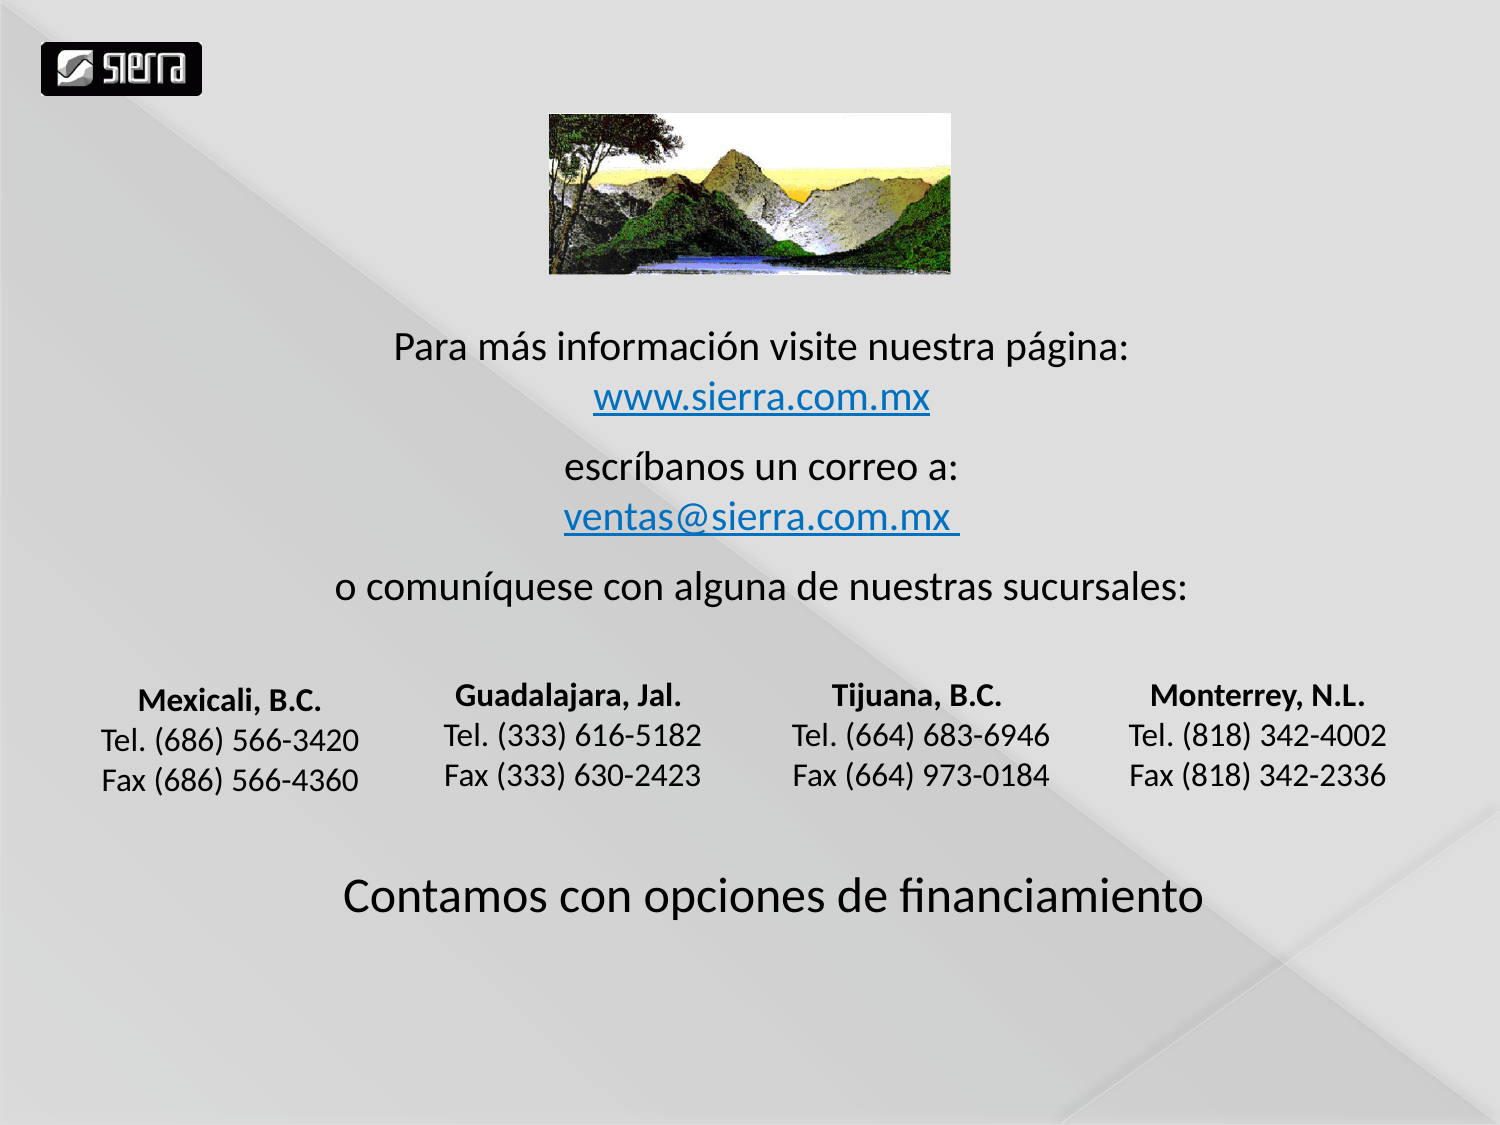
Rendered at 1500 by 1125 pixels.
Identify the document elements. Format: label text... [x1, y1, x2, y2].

text_box Para más información visite nuestra página: www.sierra.com.mx escríbanos un correo a: ventas@sierra.com.mx o comuníquese con alguna de nuestras sucursales: [242, 311, 1282, 617]
text_box Mexicali, B.C. Tel. (686) 566-3420 Fax (686) 566-4360 [29, 671, 432, 806]
text_box Contamos con opciones de financiamiento [182, 854, 1365, 975]
picture [548, 113, 952, 275]
picture [41, 42, 202, 97]
text_box Monterrey, N.L. Tel. (818) 342-4002 Fax (818) 342-2336 [1092, 665, 1424, 801]
text_box Guadalajara, Jal. Tel. (333) 616-5182 Fax (333) 630-2423 [395, 665, 750, 801]
text_box Tijuana, B.C. Tel. (664) 683-6946 Fax (664) 973-0184 [750, 665, 1092, 801]
